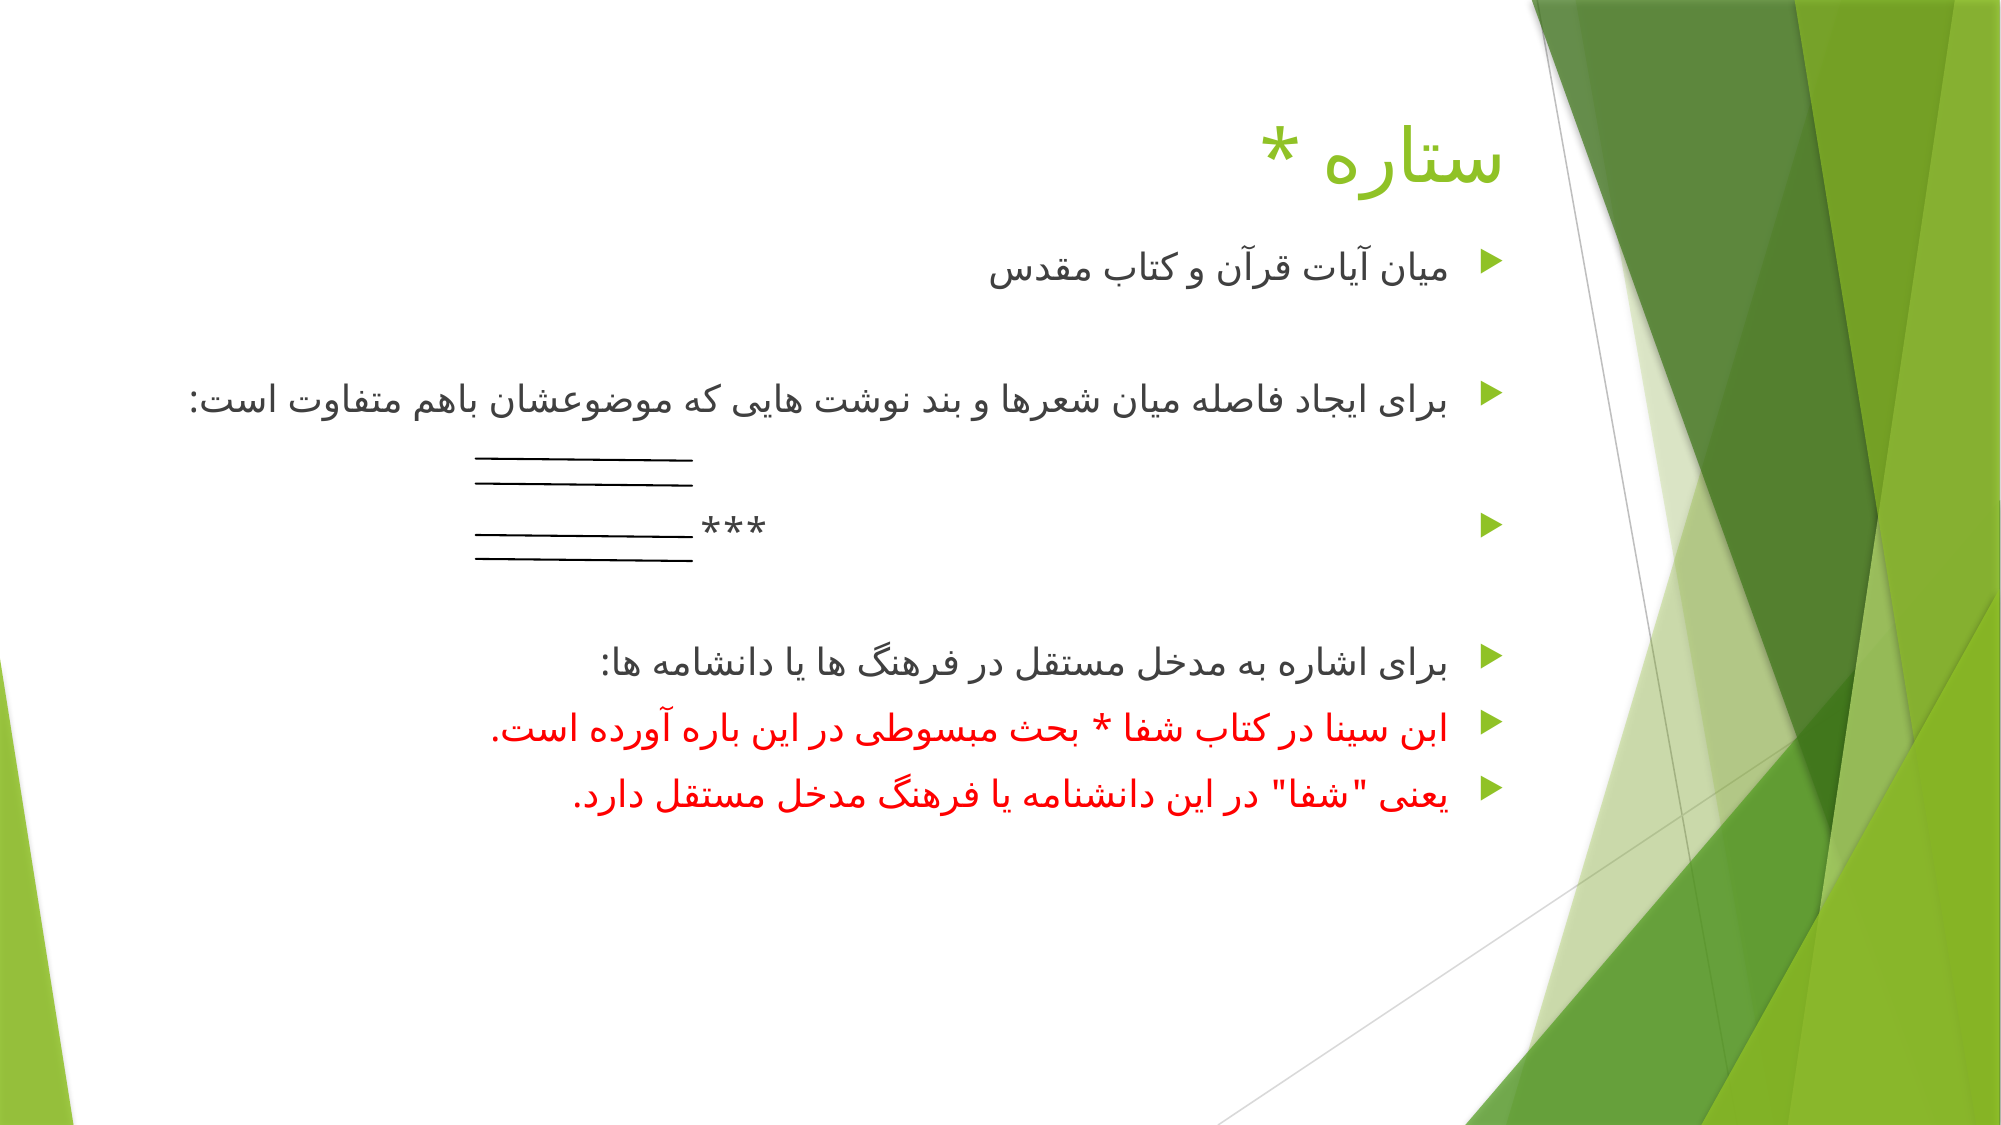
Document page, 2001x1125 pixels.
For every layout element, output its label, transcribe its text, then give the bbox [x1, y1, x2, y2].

title ستاره * [111, 99, 1522, 235]
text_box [475, 534, 693, 538]
list میان آیات قرآن و کتاب مقدس برای ایجاد فاصله میان شعرها و بند نوشت هایی که موضوعشان باهم متفاوت است: *** برای اشاره به مدخل مستقل در فرهنگ ها یا دانشامه ها: ابن سینا در کتاب شفا * بحث مبسوطی در این باره آورده است. یعنی "شفا" در این دانشنامه یا فرهنگ مدخل مستقل دارد. [111, 235, 1522, 991]
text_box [475, 482, 693, 487]
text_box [475, 558, 693, 562]
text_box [475, 457, 693, 462]
